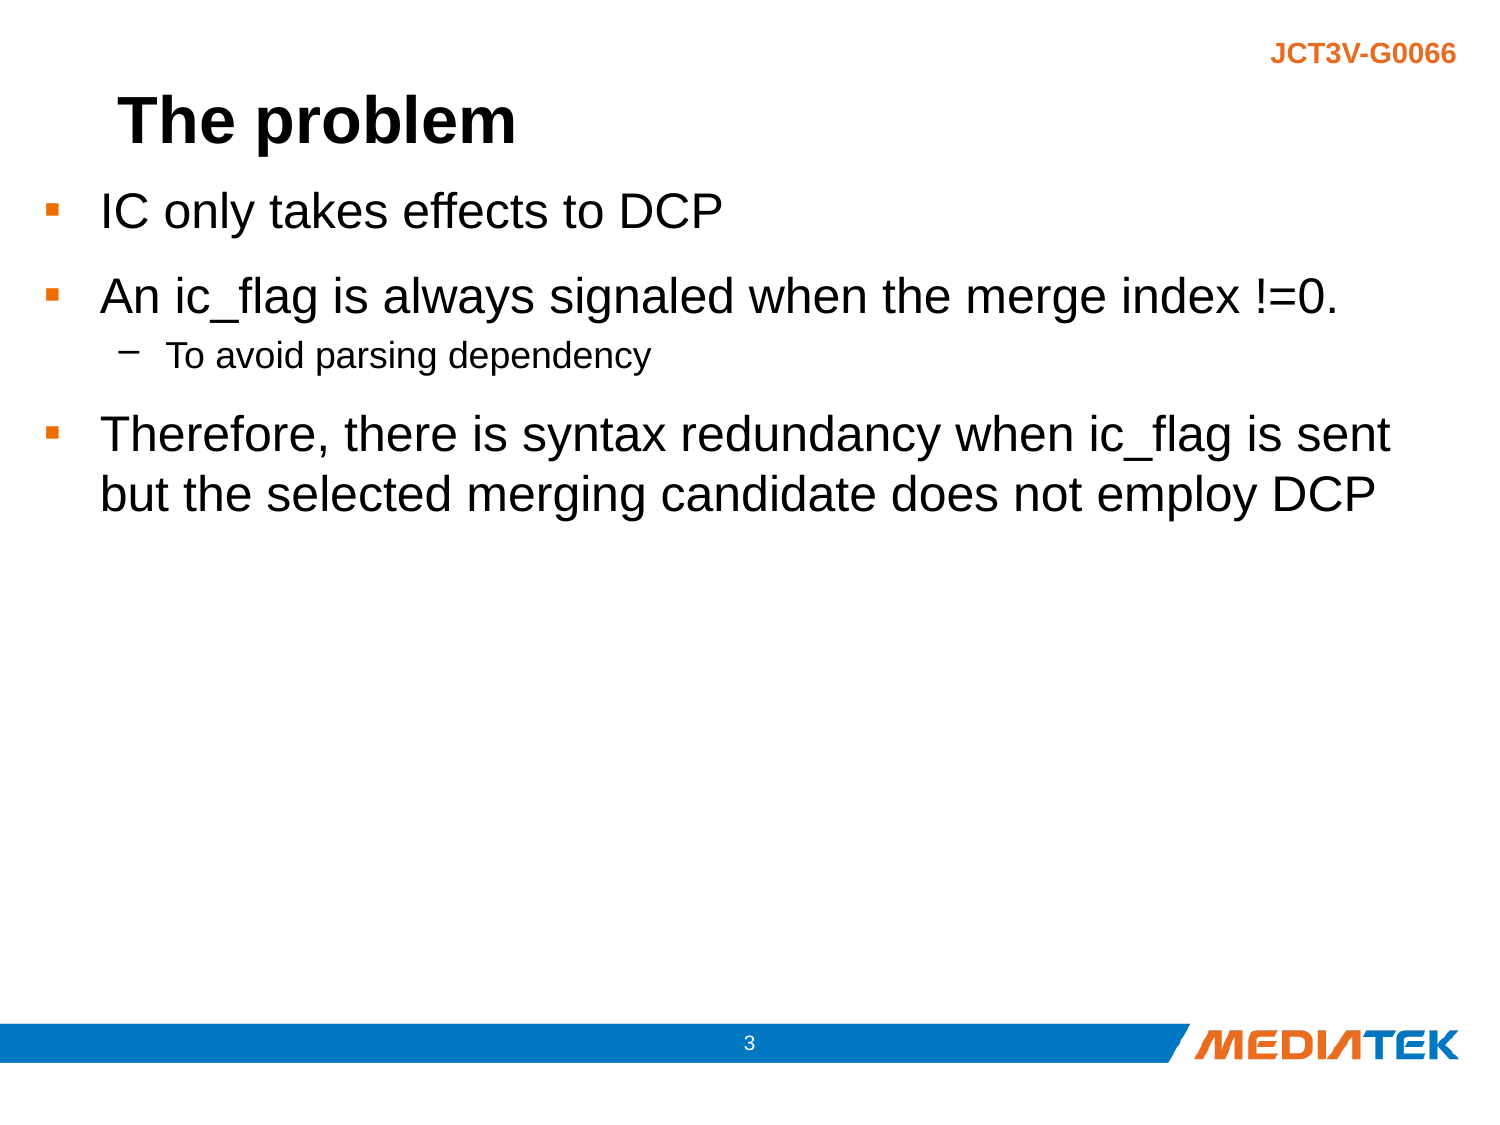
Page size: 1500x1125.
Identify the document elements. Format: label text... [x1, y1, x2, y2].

picture [0, 1023, 711, 1063]
title The problem [102, 62, 1426, 172]
list IC only takes effects to DCP An ic_flag is always signaled when the merge index !=0. To avoid parsing dependency Therefore, there is syntax redundancy when ic_flag is sent but the selected merging candidate does not employ DCP [28, 170, 1425, 985]
slide_number 2 [711, 1022, 789, 1090]
picture [789, 1023, 1459, 1063]
